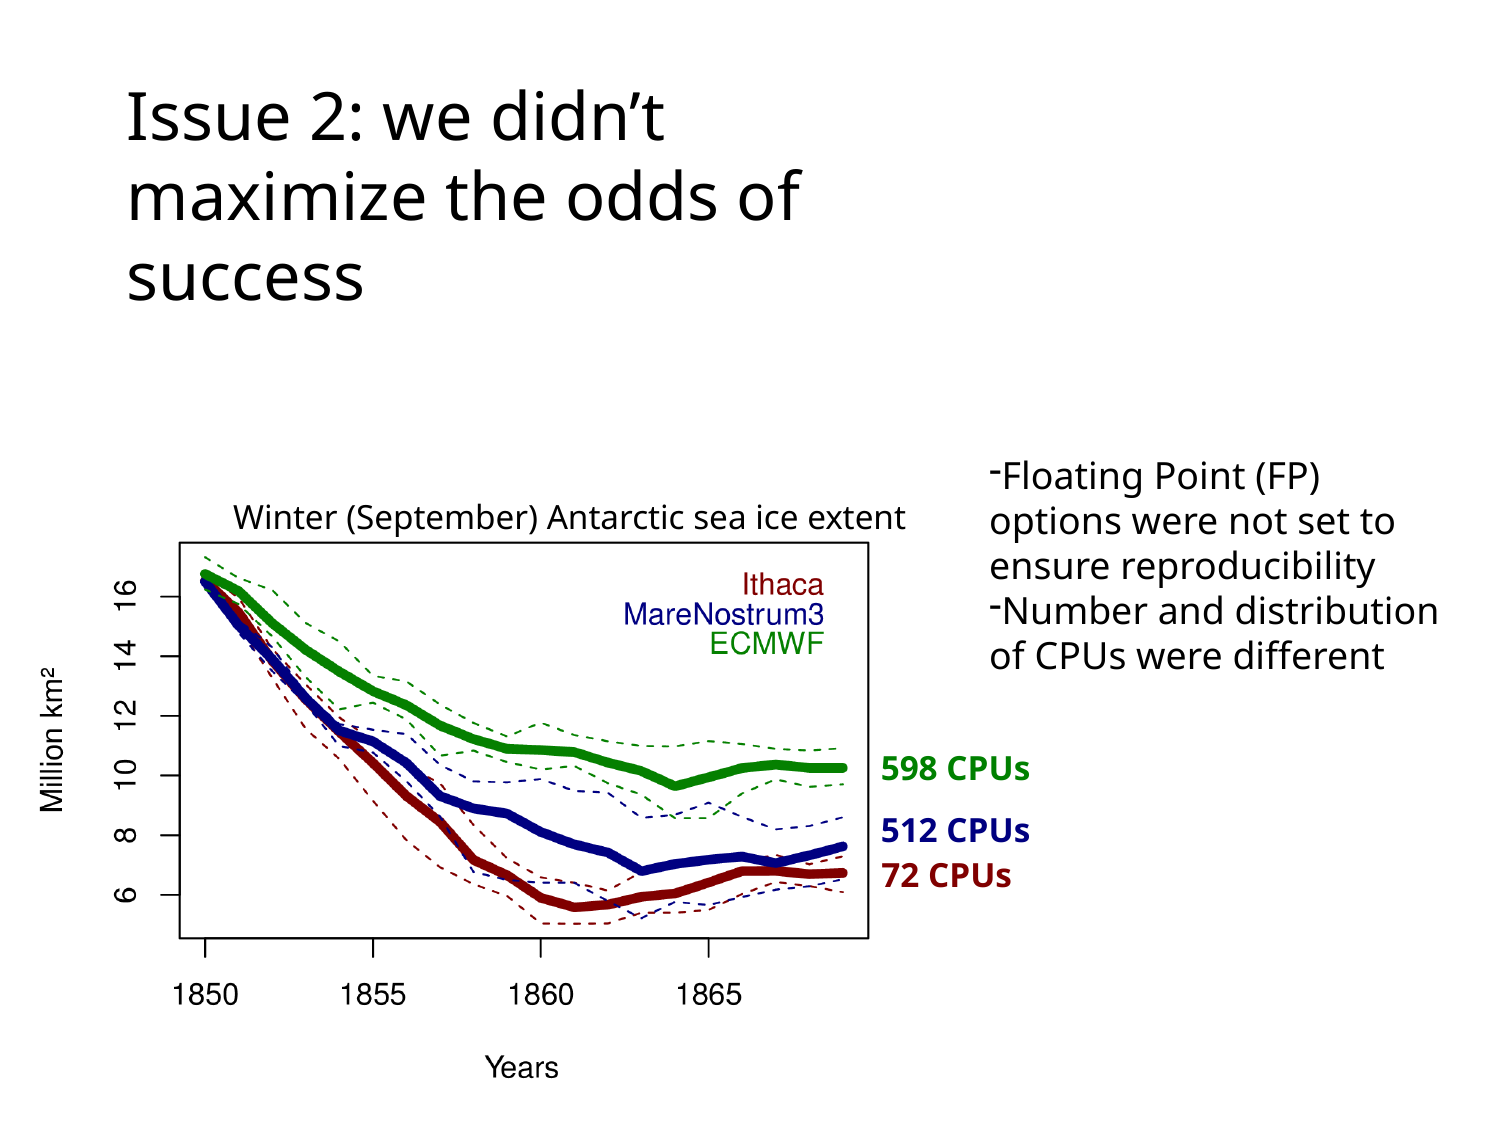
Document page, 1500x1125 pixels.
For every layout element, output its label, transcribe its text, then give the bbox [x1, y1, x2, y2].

text_box 72 CPUs [950, 846, 1174, 902]
text_box Floating Point (FP) options were not set to ensure reproducibility Number and distribution of CPUs were different [974, 543, 1471, 774]
picture [29, 392, 945, 1125]
text_box Issue 2: we didn’t maximize the odds of success [112, 66, 963, 321]
text_box 598 CPUs [950, 739, 1173, 795]
text_box Floating Point (FP) options were not set to ensure reproducibility Number and distribution of CPUs were different [974, 444, 1471, 488]
text_box Winter (September) Antarctic sea ice extent [950, 488, 1500, 543]
text_box 512 CPUs [950, 802, 1173, 857]
